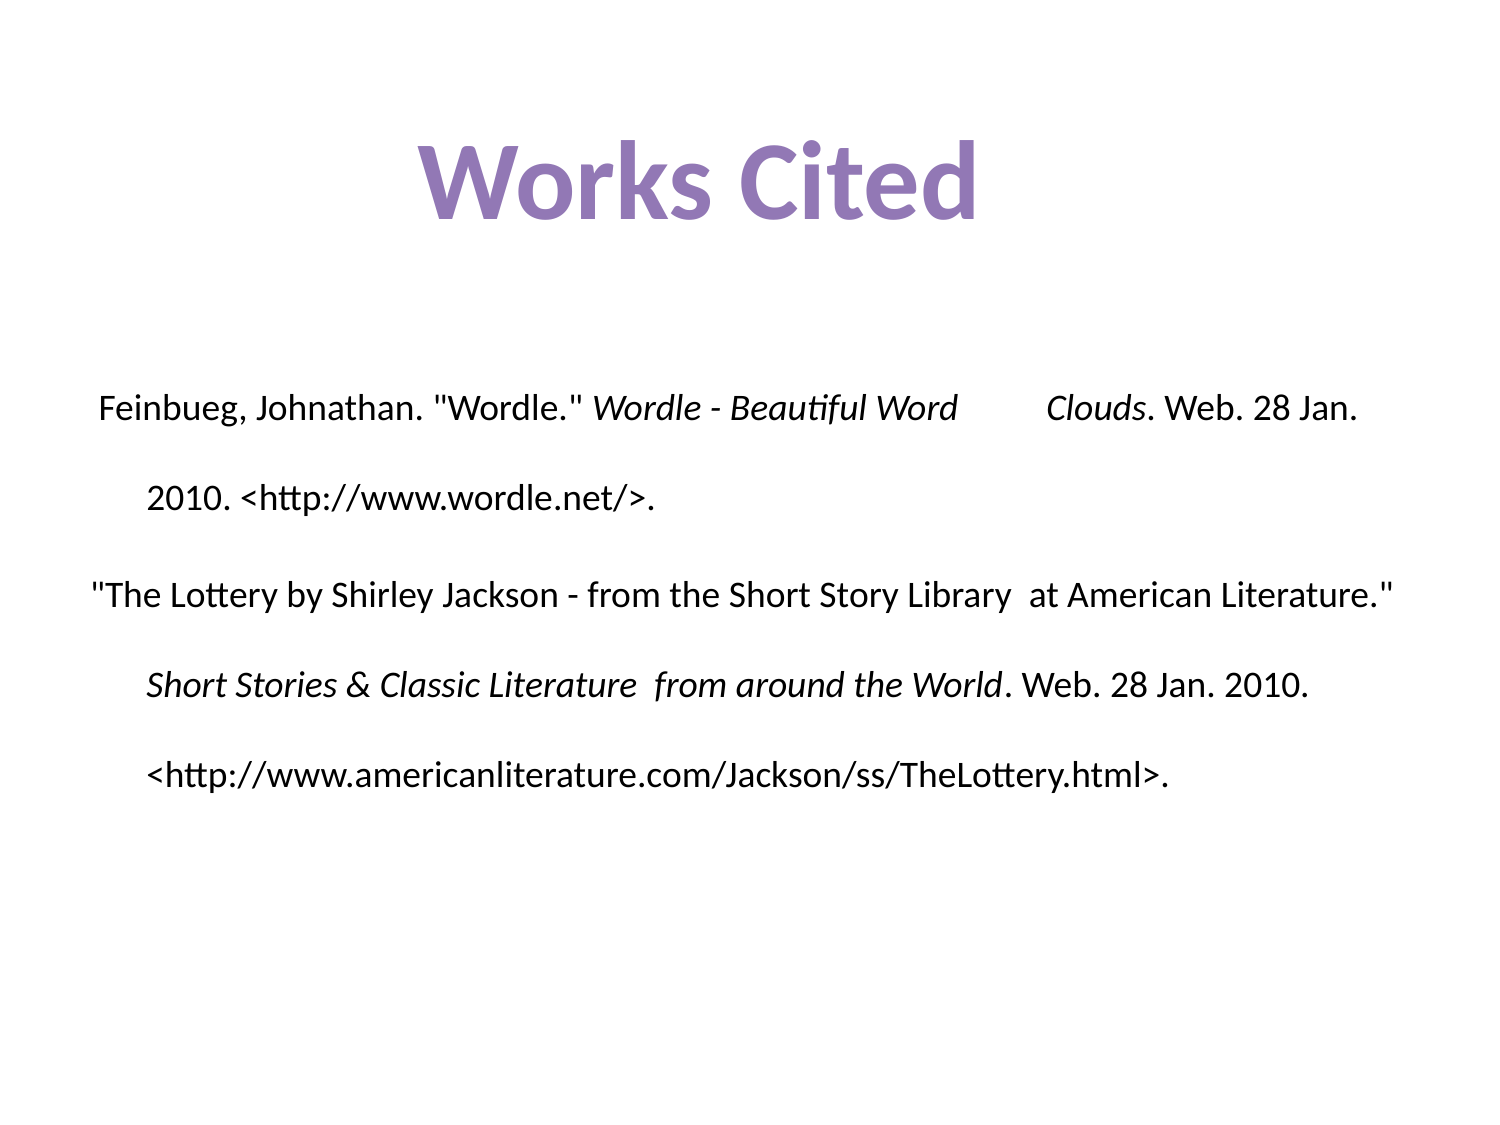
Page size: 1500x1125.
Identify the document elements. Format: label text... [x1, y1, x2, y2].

text_box Works Cited [402, 99, 1022, 250]
list Feinbueg, Johnathan. "Wordle." Wordle - Beautiful Word Clouds. Web. 28 Jan. 2010. <http://www.wordle.net/>. "The Lottery by Shirley Jackson - from the Short Story Library at American Literature." Short Stories & Classic Literature from around the World. Web. 28 Jan. 2010. <http://www.americanliterature.com/Jackson/ss/TheLottery.html>. [75, 262, 1425, 1005]
